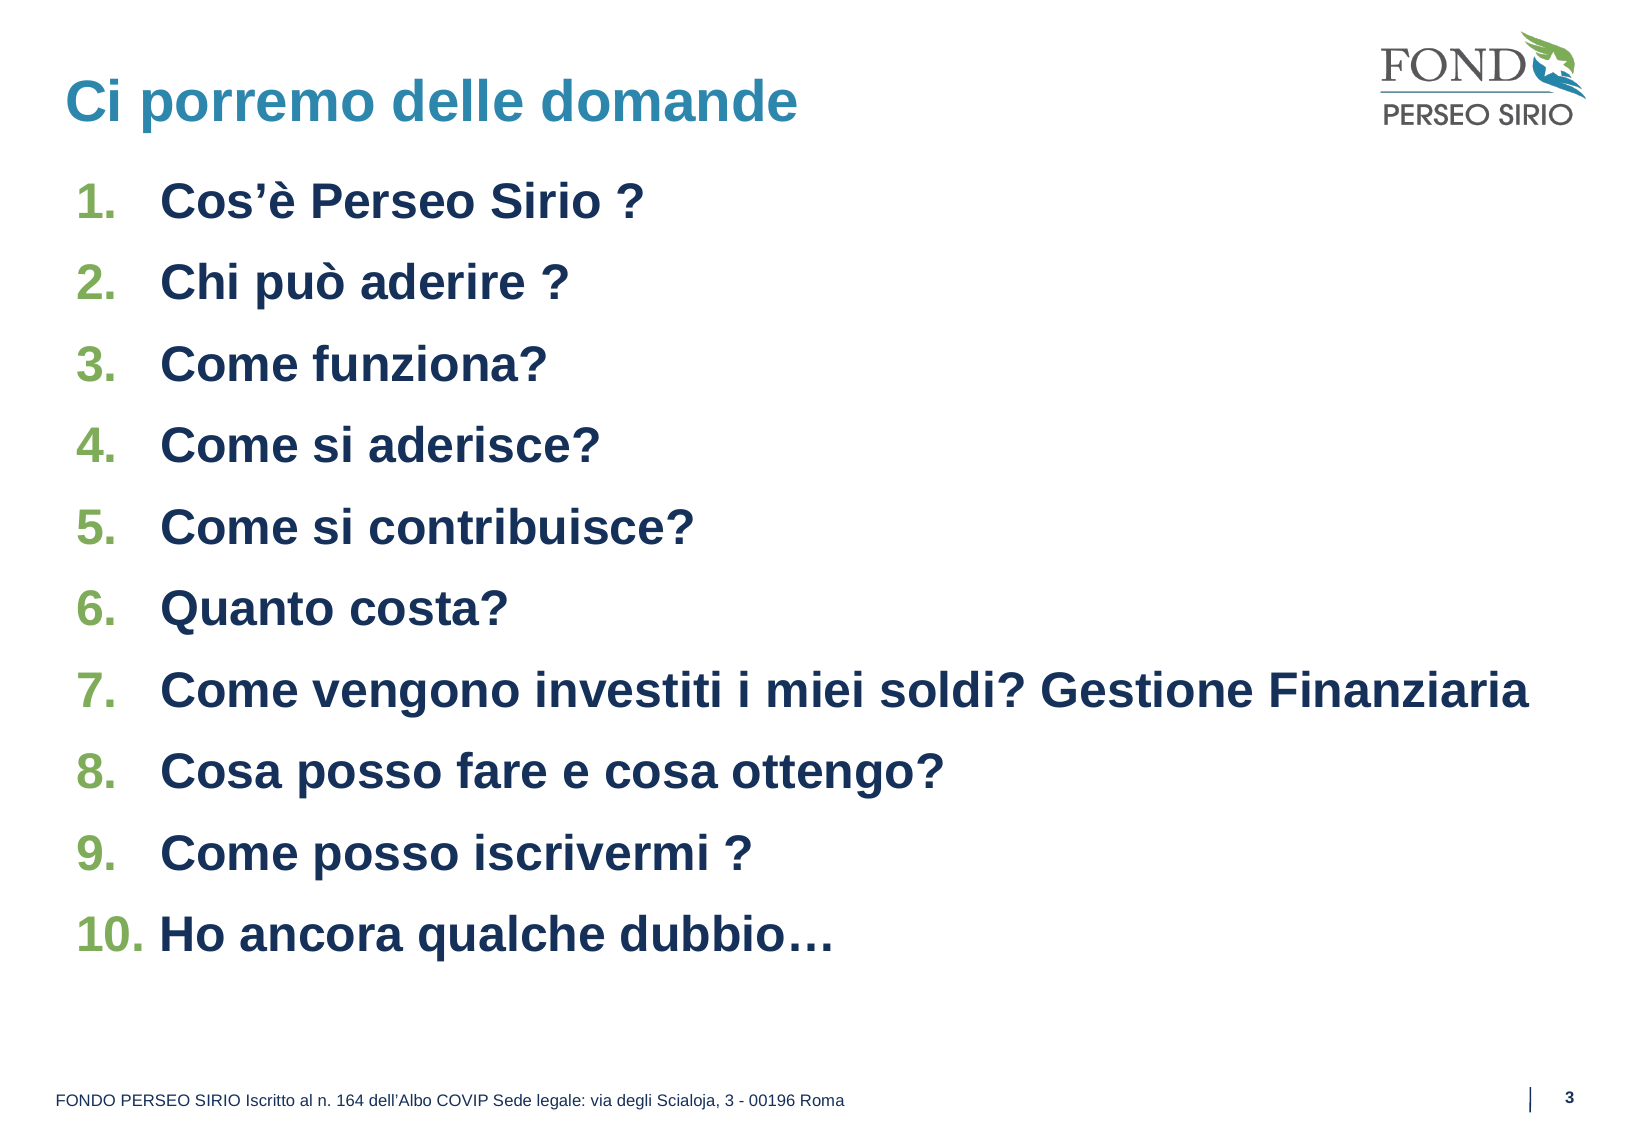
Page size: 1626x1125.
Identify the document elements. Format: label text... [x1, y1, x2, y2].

slide_number 3 [1522, 1081, 1590, 1125]
title Ci porremo delle domande [49, 0, 1585, 143]
footer FONDO PERSEO SIRIO Iscritto al n. 164 dell’Albo COVIP Sede legale: via degli Scialoja, 3 - 00196 Roma [40, 1082, 1504, 1125]
list Cos’è Perseo Sirio ? Chi può aderire ? Come funziona? Come si aderisce? Come si contribuisce? Quanto costa? Come vengono investiti i miei soldi? Gestione Finanziaria Cosa posso fare e cosa ottengo? Come posso iscrivermi ? Ho ancora qualche dubbio… [60, 160, 1574, 1012]
